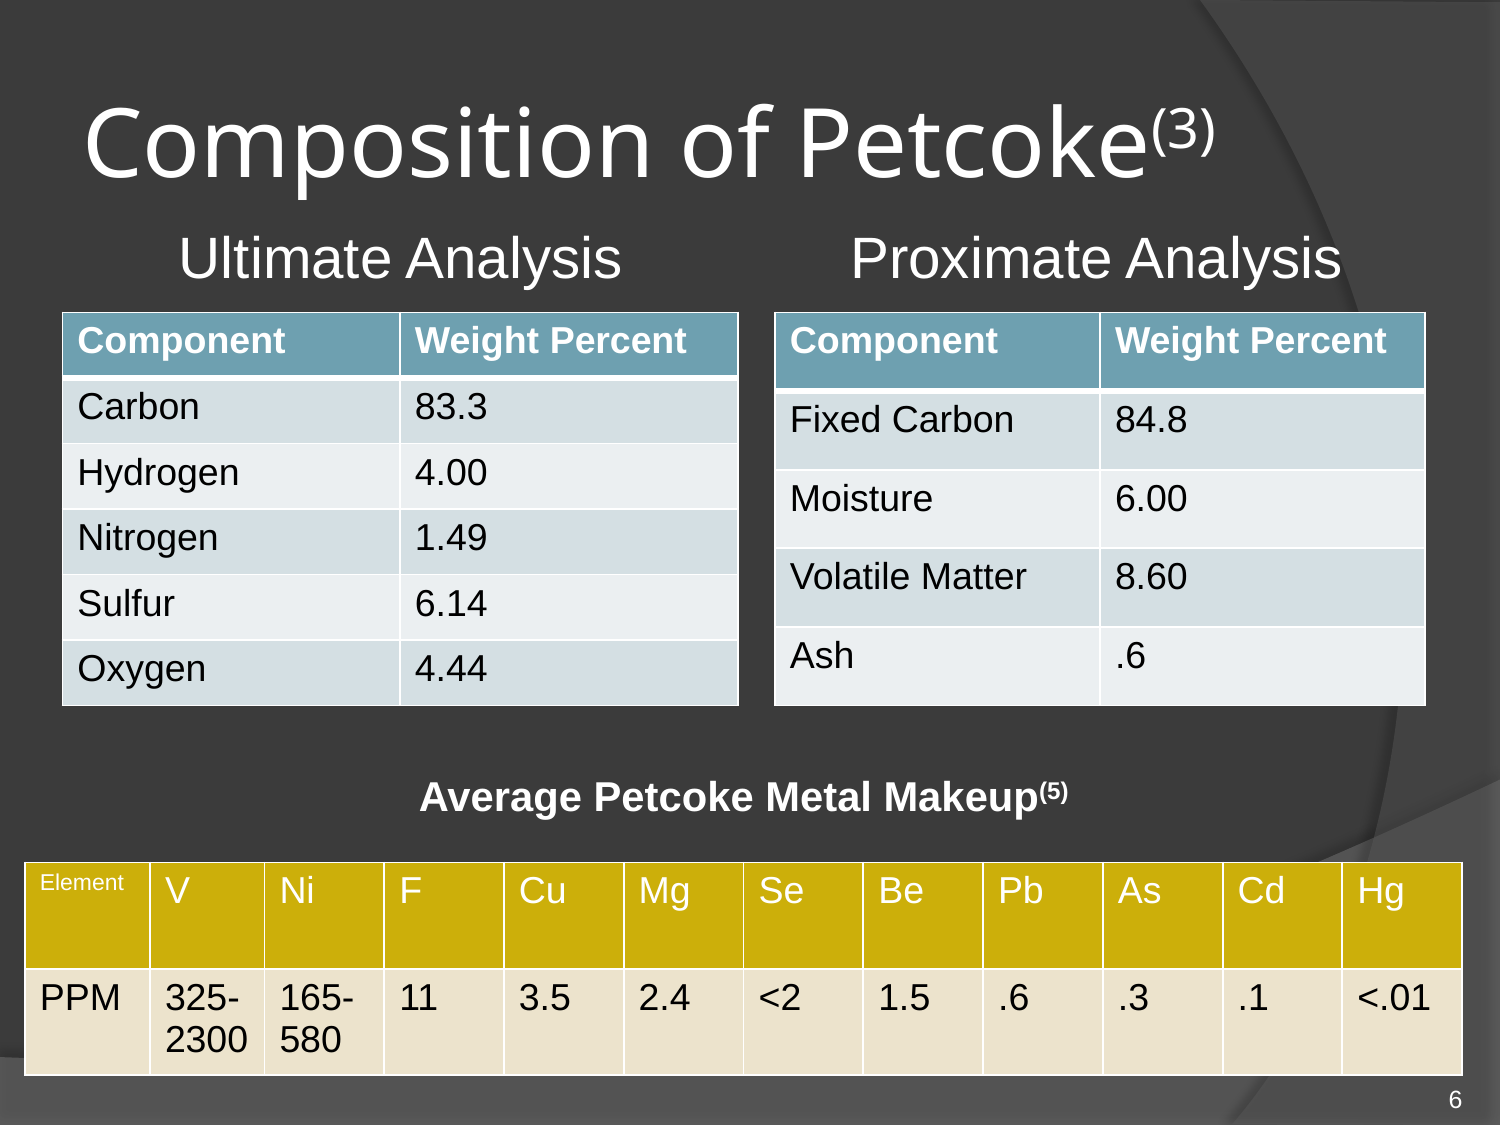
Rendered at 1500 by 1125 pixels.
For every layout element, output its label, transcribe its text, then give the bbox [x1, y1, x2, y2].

table_cell <.01 [1343, 970, 1461, 1053]
table_cell 325-2300 [151, 970, 264, 1074]
table_header Pb [984, 863, 1102, 968]
table_header As [1104, 863, 1222, 968]
table_cell 4.44 [401, 641, 737, 705]
slide_number 6 [1337, 1053, 1463, 1114]
table_cell 1.5 [864, 970, 982, 1074]
table_cell PPM [26, 970, 149, 1074]
text_box Proximate Analysis [762, 212, 1426, 318]
table_cell Fixed Carbon [776, 394, 1099, 469]
table_header F [385, 863, 503, 968]
table_cell 83.3 [401, 381, 737, 443]
table_header Weight Percent [401, 313, 737, 375]
table_cell 8.60 [1101, 549, 1424, 626]
table_cell Nitrogen [63, 510, 399, 574]
table_cell Volatile Matter [776, 549, 1099, 626]
text_box Average Petcoke Metal Makeup(5) [312, 762, 1175, 828]
table_cell Ash [776, 628, 1099, 705]
table_cell 165-580 [265, 970, 383, 1074]
table_header Mg [625, 863, 743, 968]
title Composition of Petcoke(3) [75, 45, 1300, 233]
table_header Component [63, 313, 399, 375]
table_cell .6 [984, 970, 1102, 1074]
table_header Se [744, 863, 862, 968]
table_cell .6 [1101, 628, 1424, 705]
table_cell 84.8 [1101, 394, 1424, 469]
text_box Ultimate Analysis [75, 212, 738, 312]
table_header Component [776, 313, 1099, 388]
table_cell 1.49 [401, 510, 737, 574]
table_header Weight Percent [1101, 313, 1424, 388]
table_header Hg [1343, 863, 1461, 968]
table_cell Hydrogen [63, 444, 399, 508]
table_cell 11 [385, 970, 503, 1074]
table_header V [151, 863, 264, 968]
table_cell Oxygen [63, 641, 399, 705]
table_cell 4.00 [401, 444, 737, 508]
table_cell 3.5 [505, 970, 623, 1074]
table_cell Moisture [776, 471, 1099, 547]
table_header Be [864, 863, 982, 968]
table_header Element [26, 863, 149, 968]
table_cell 6.14 [401, 575, 737, 639]
table_cell <2 [744, 970, 862, 1074]
table_cell .3 [1104, 970, 1222, 1074]
table_cell .1 [1224, 970, 1341, 1074]
table_cell Carbon [63, 381, 399, 443]
table_header Cd [1224, 863, 1341, 968]
table_cell 2.4 [625, 970, 743, 1074]
table_cell 6.00 [1101, 471, 1424, 547]
table_header Cu [505, 863, 623, 968]
table_header Ni [265, 863, 383, 968]
table_cell Sulfur [63, 575, 399, 639]
